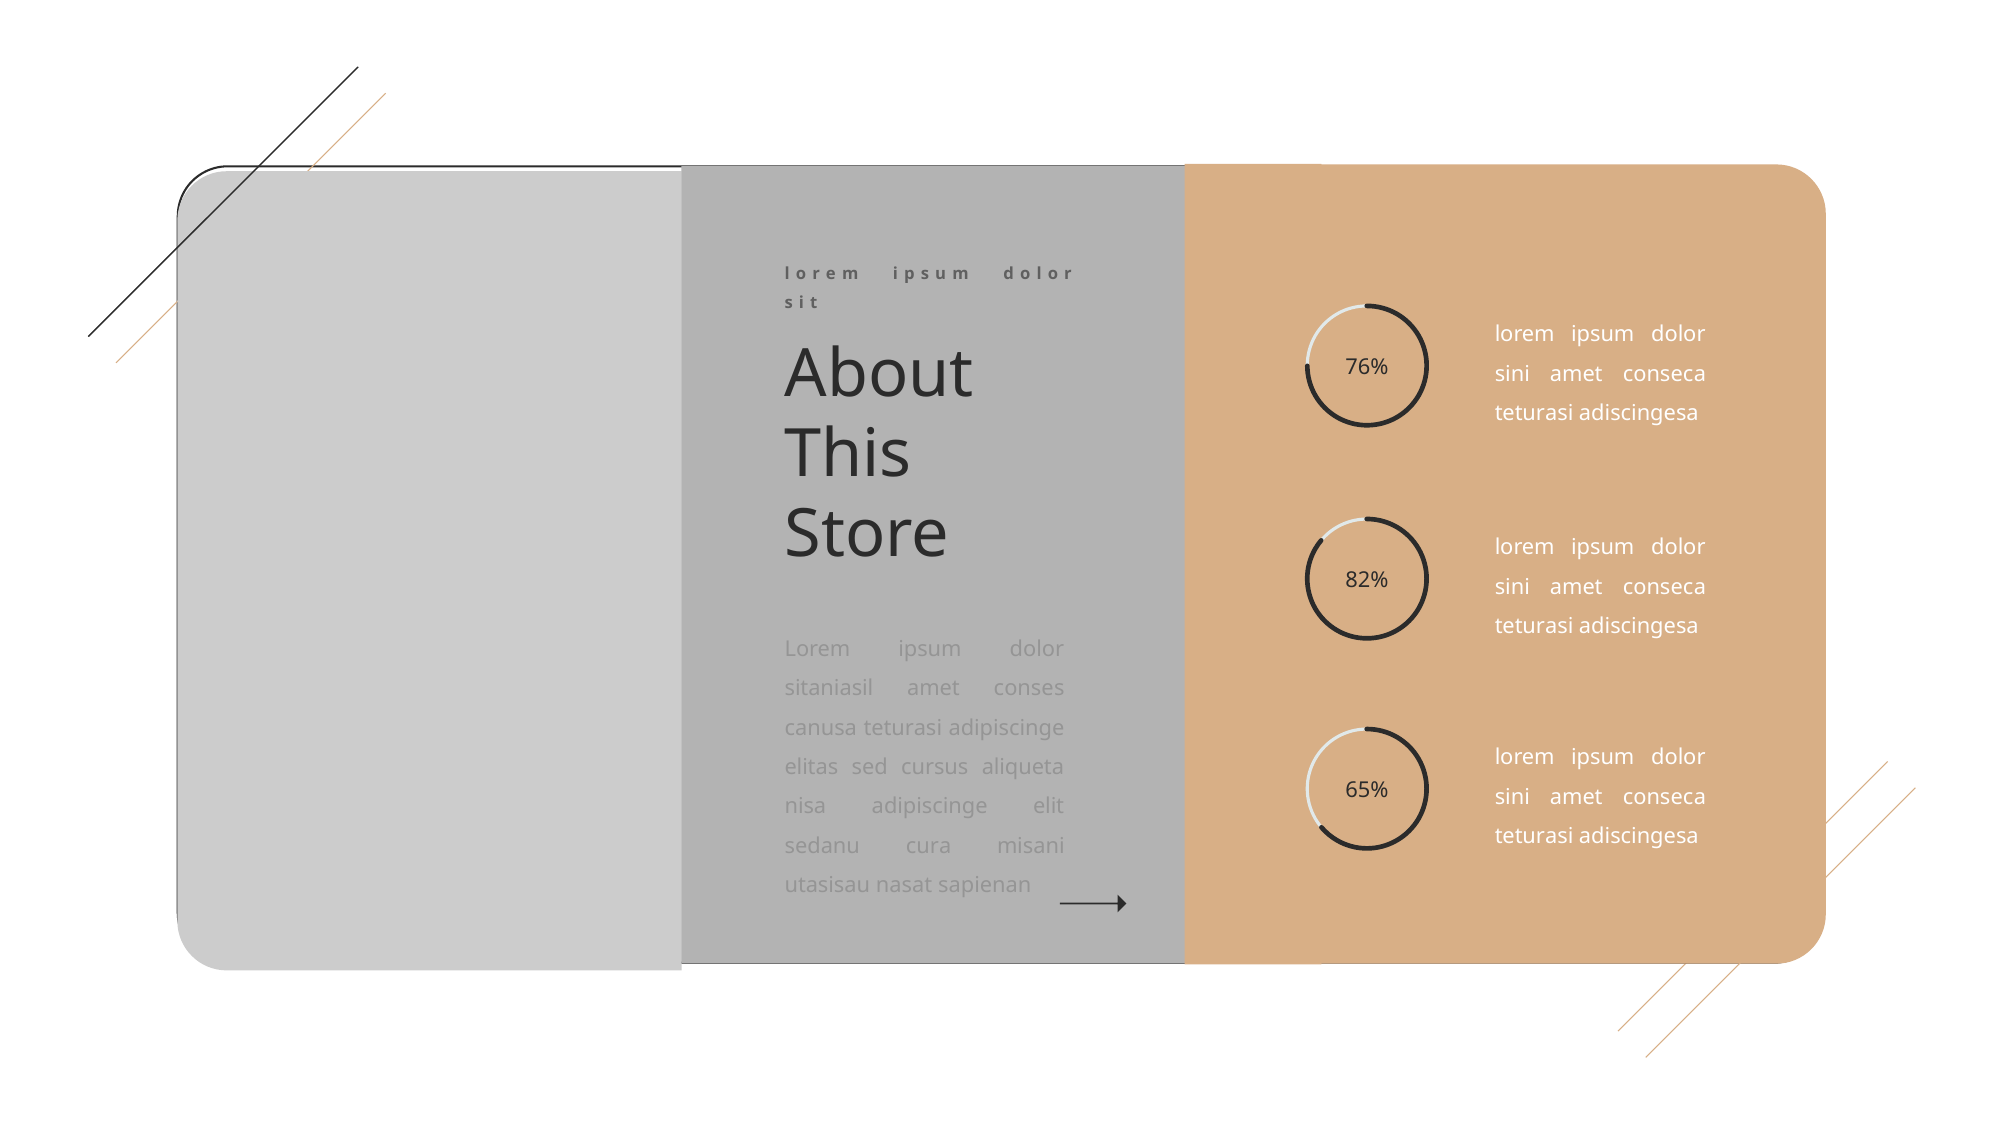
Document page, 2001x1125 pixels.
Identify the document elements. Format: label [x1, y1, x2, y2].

text_box [1184, 163, 1827, 965]
text_box [1307, 299, 1721, 852]
text_box [88, 66, 359, 337]
text_box [1645, 787, 1916, 1058]
picture [177, 166, 1184, 971]
text_box [1058, 892, 1128, 915]
text_box [769, 245, 1094, 863]
